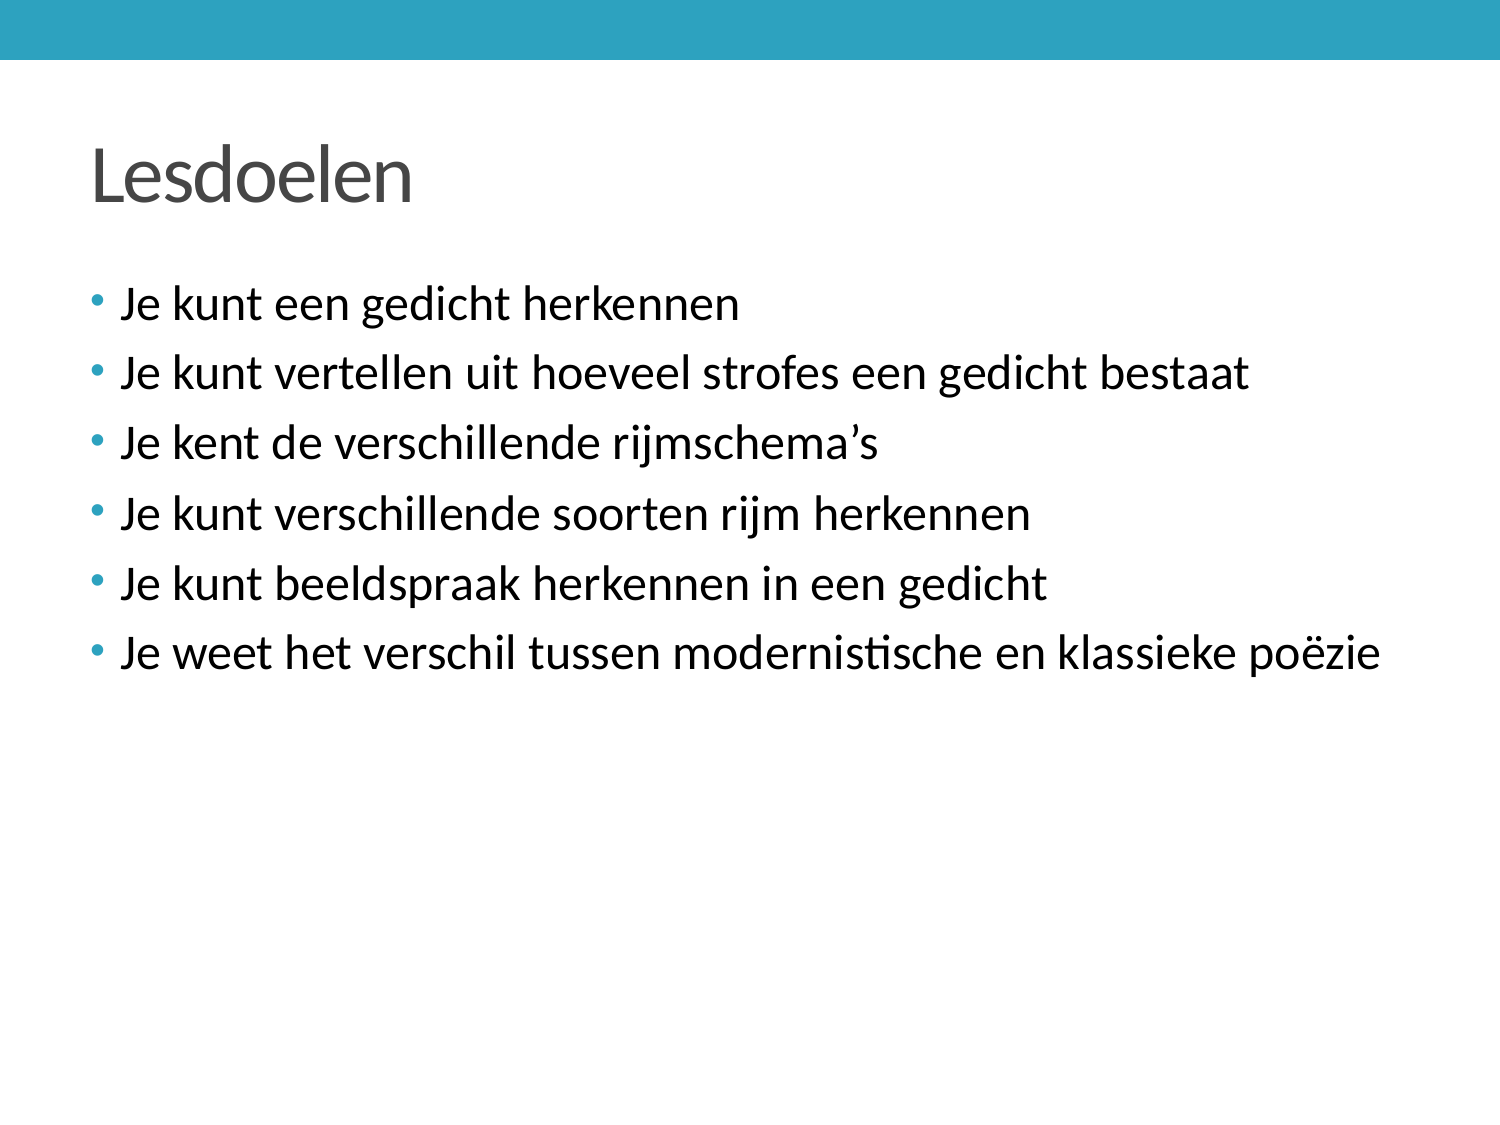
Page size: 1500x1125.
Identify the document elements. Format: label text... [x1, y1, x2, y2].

list Je kunt een gedicht herkennen Je kunt vertellen uit hoeveel strofes een gedicht bestaat Je kent de verschillende rijmschema’s Je kunt verschillende soorten rijm herkennen Je kunt beeldspraak herkennen in een gedicht Je weet het verschil tussen modernistische en klassieke poëzie [75, 262, 1425, 1063]
title Lesdoelen [75, 87, 1425, 250]
